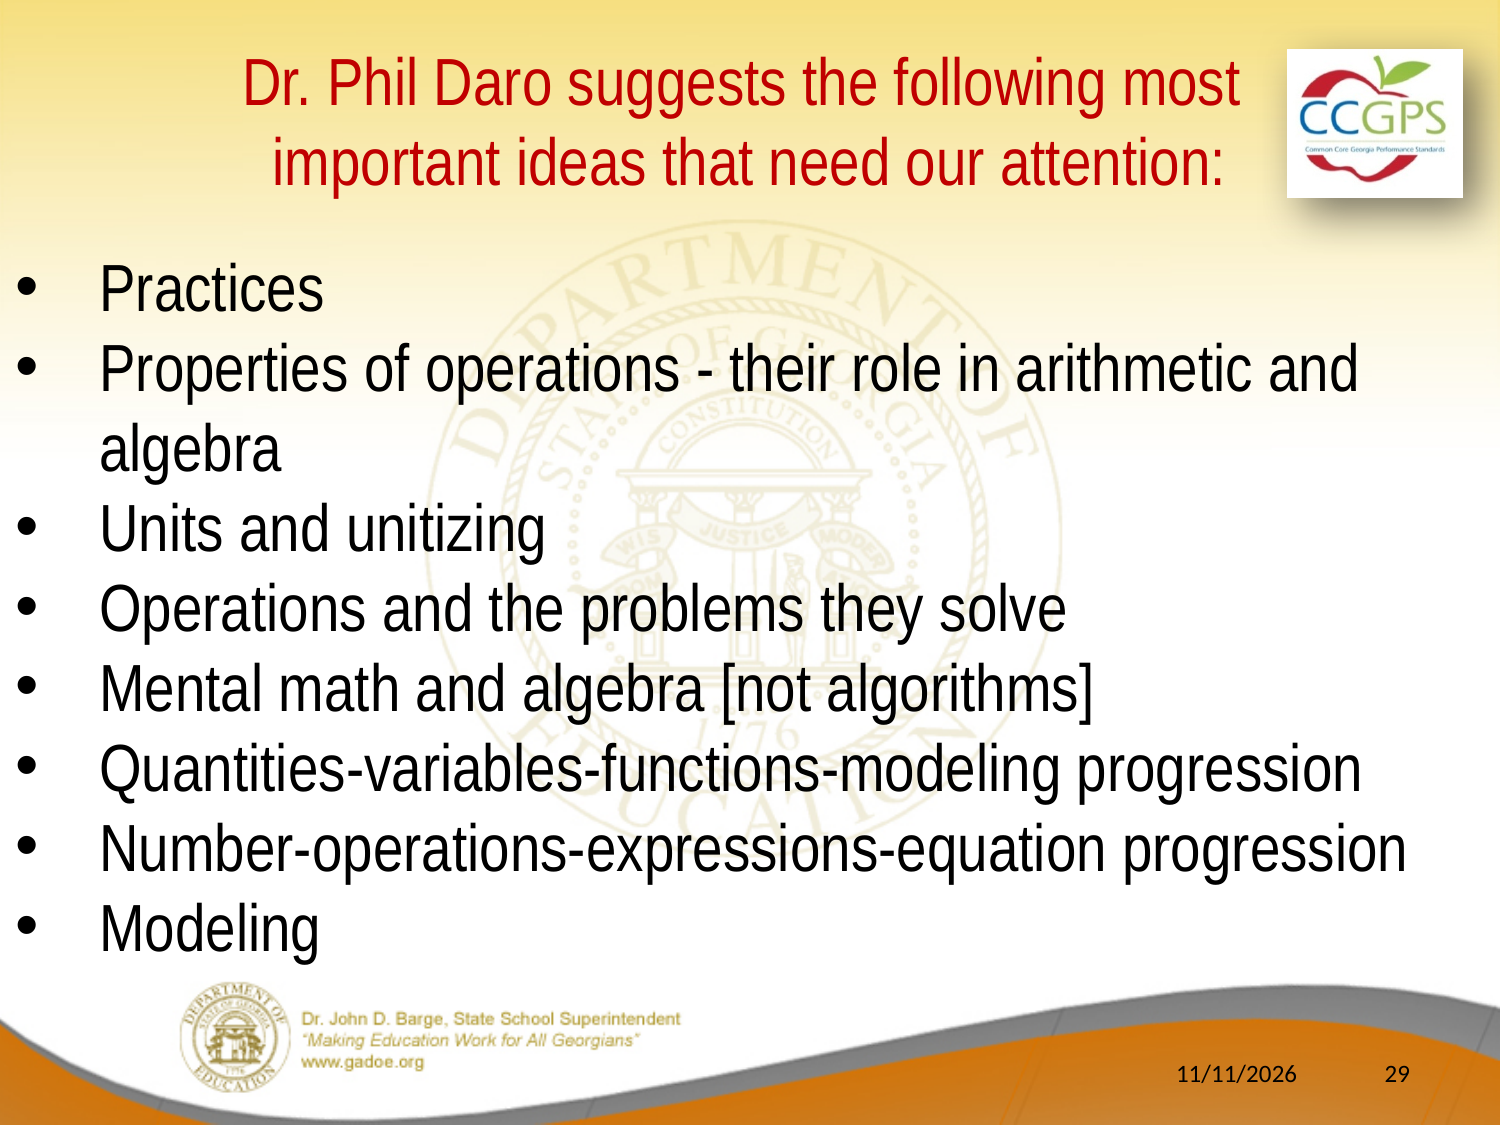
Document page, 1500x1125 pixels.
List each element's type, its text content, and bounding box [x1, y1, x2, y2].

slide_number 29 [1325, 1042, 1425, 1103]
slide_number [1137, 1042, 1313, 1103]
picture [0, 981, 1500, 1125]
title Dr. Phil Daro suggests the following most important ideas that need our attention: [74, 24, 1426, 213]
picture [0, 0, 1500, 237]
list Practices Properties of operations - their role in arithmetic and algebra Units and unitizing Operations and the problems they solve Mental math and algebra [not algorithms] Quantities‐variables‐functions‐modeling progression Number‐operations‐expressions‐equation progression Modeling [0, 237, 1500, 981]
